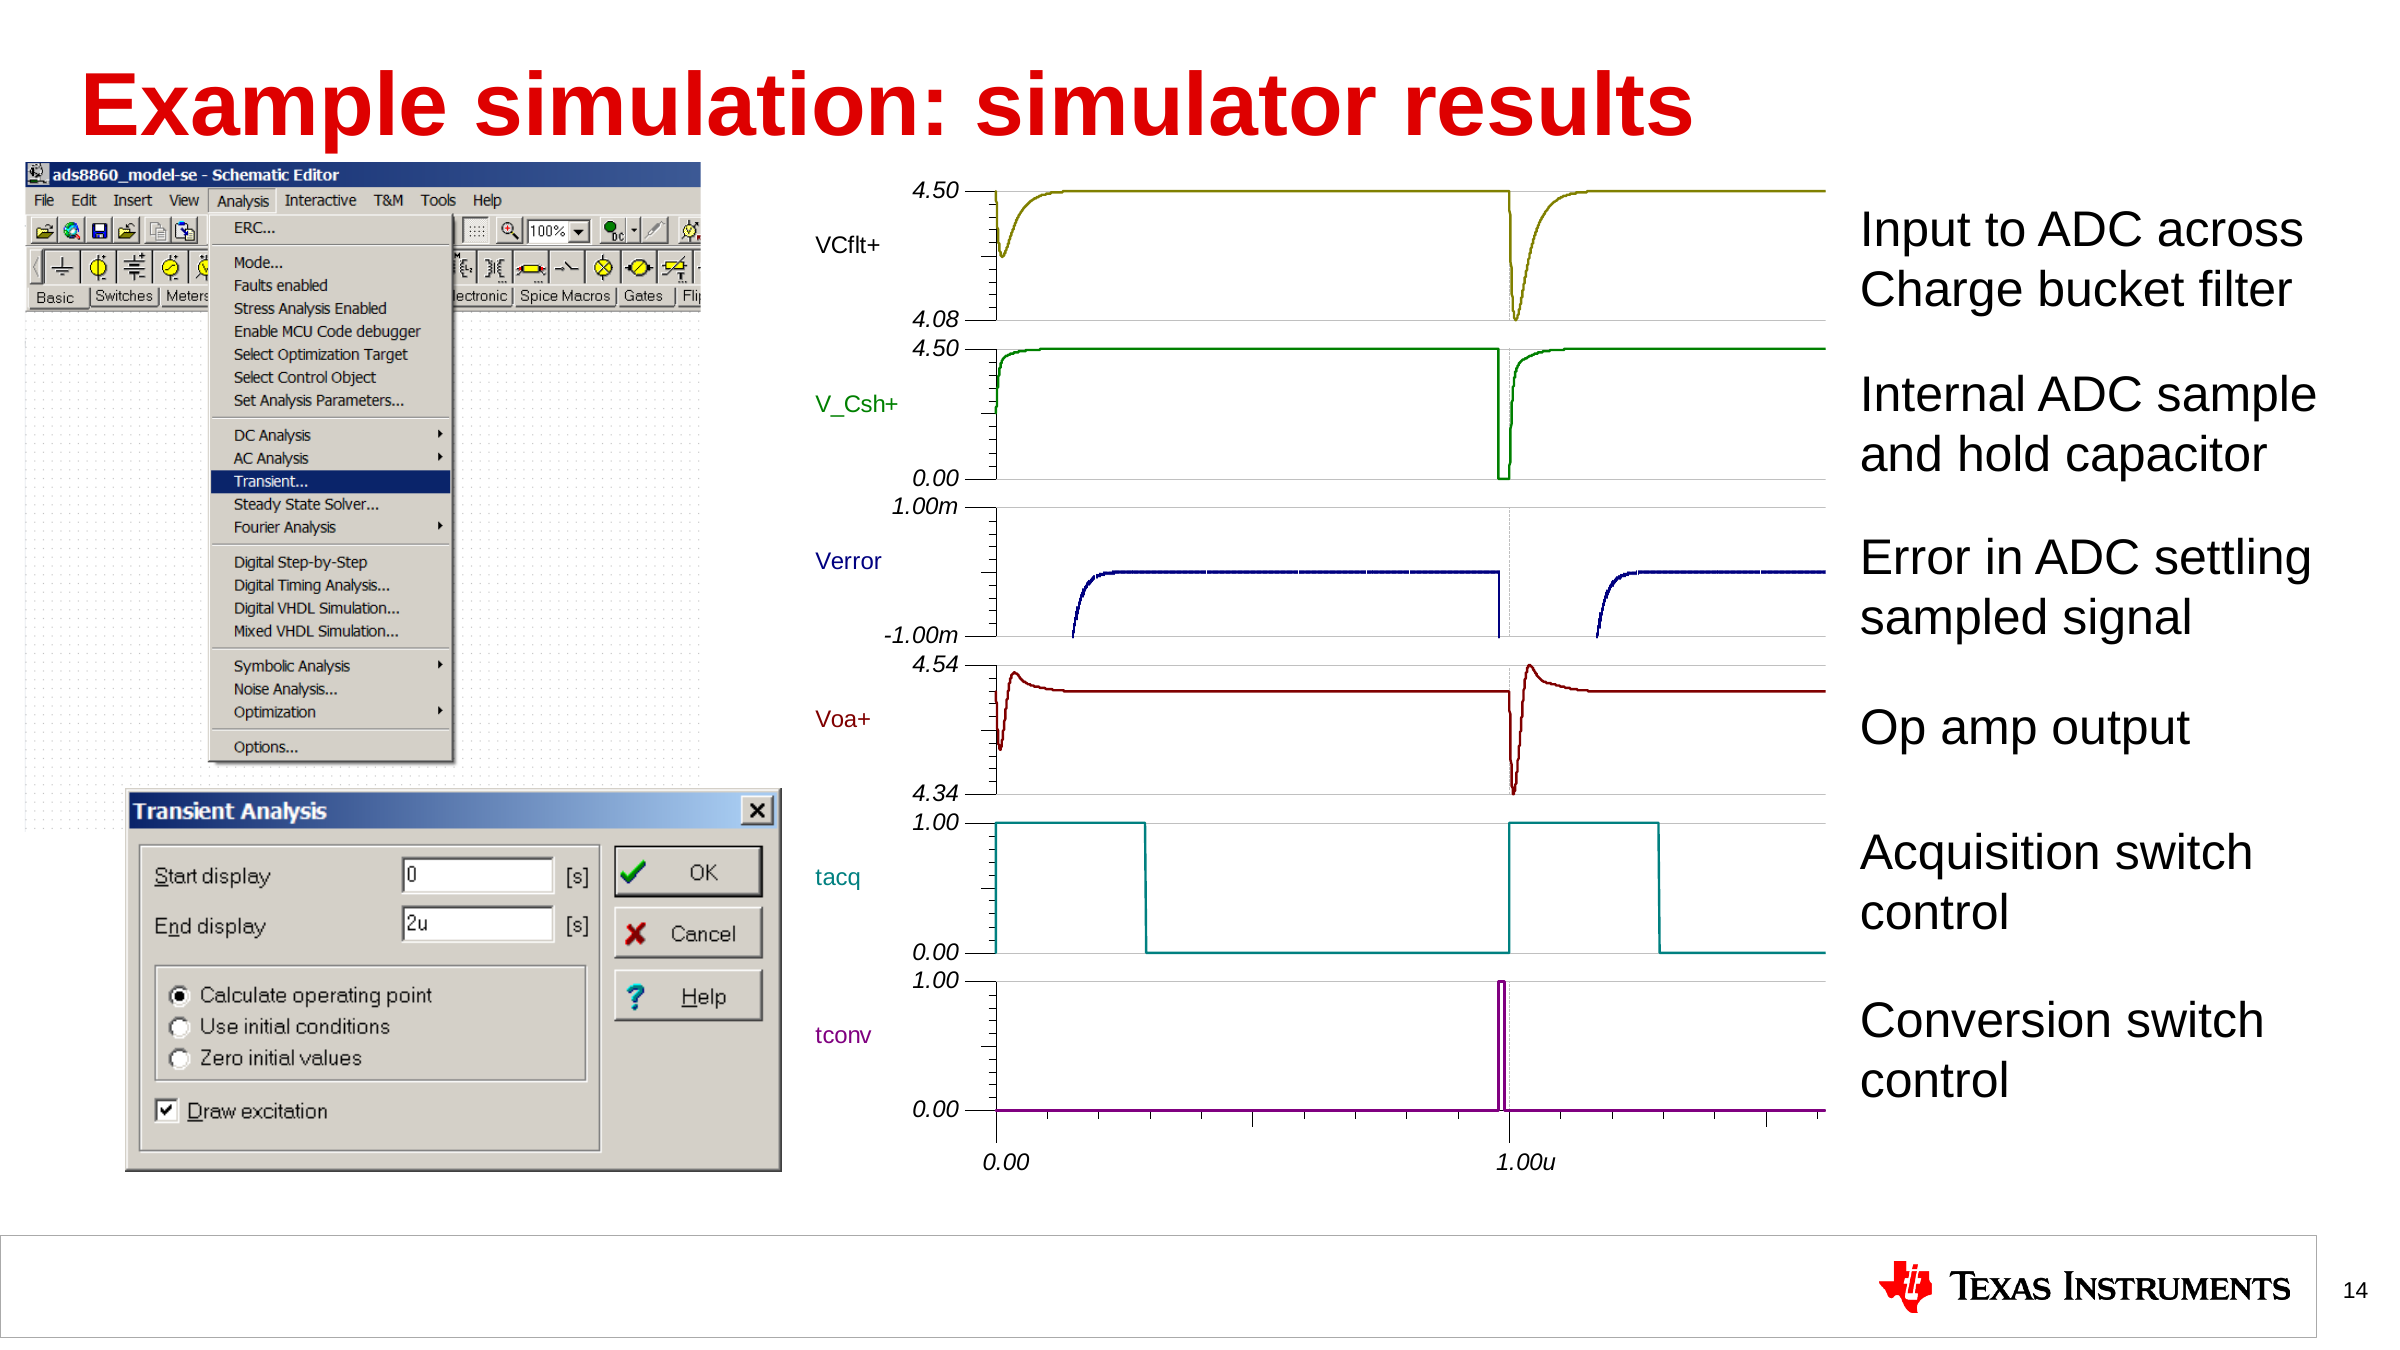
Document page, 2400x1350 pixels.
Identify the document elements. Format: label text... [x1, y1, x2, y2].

title Example simulation: simulator results [60, 27, 2282, 189]
text_box Internal ADC sample and hold capacitor [1845, 354, 2350, 489]
text_box Acquisition switch control [1845, 812, 2363, 948]
picture [24, 162, 782, 1172]
picture [1879, 1307, 2290, 1313]
text_box Op amp output [1845, 686, 2363, 762]
text_box Error in ADC settling sampled signal [1845, 517, 2363, 652]
slide_number 14 [1828, 1265, 2389, 1307]
picture [1879, 1261, 2290, 1265]
picture [811, 162, 1826, 1227]
text_box Conversion switch control [1845, 979, 2363, 1115]
text_box Input to ADC across Charge bucket filter [1845, 188, 2350, 324]
